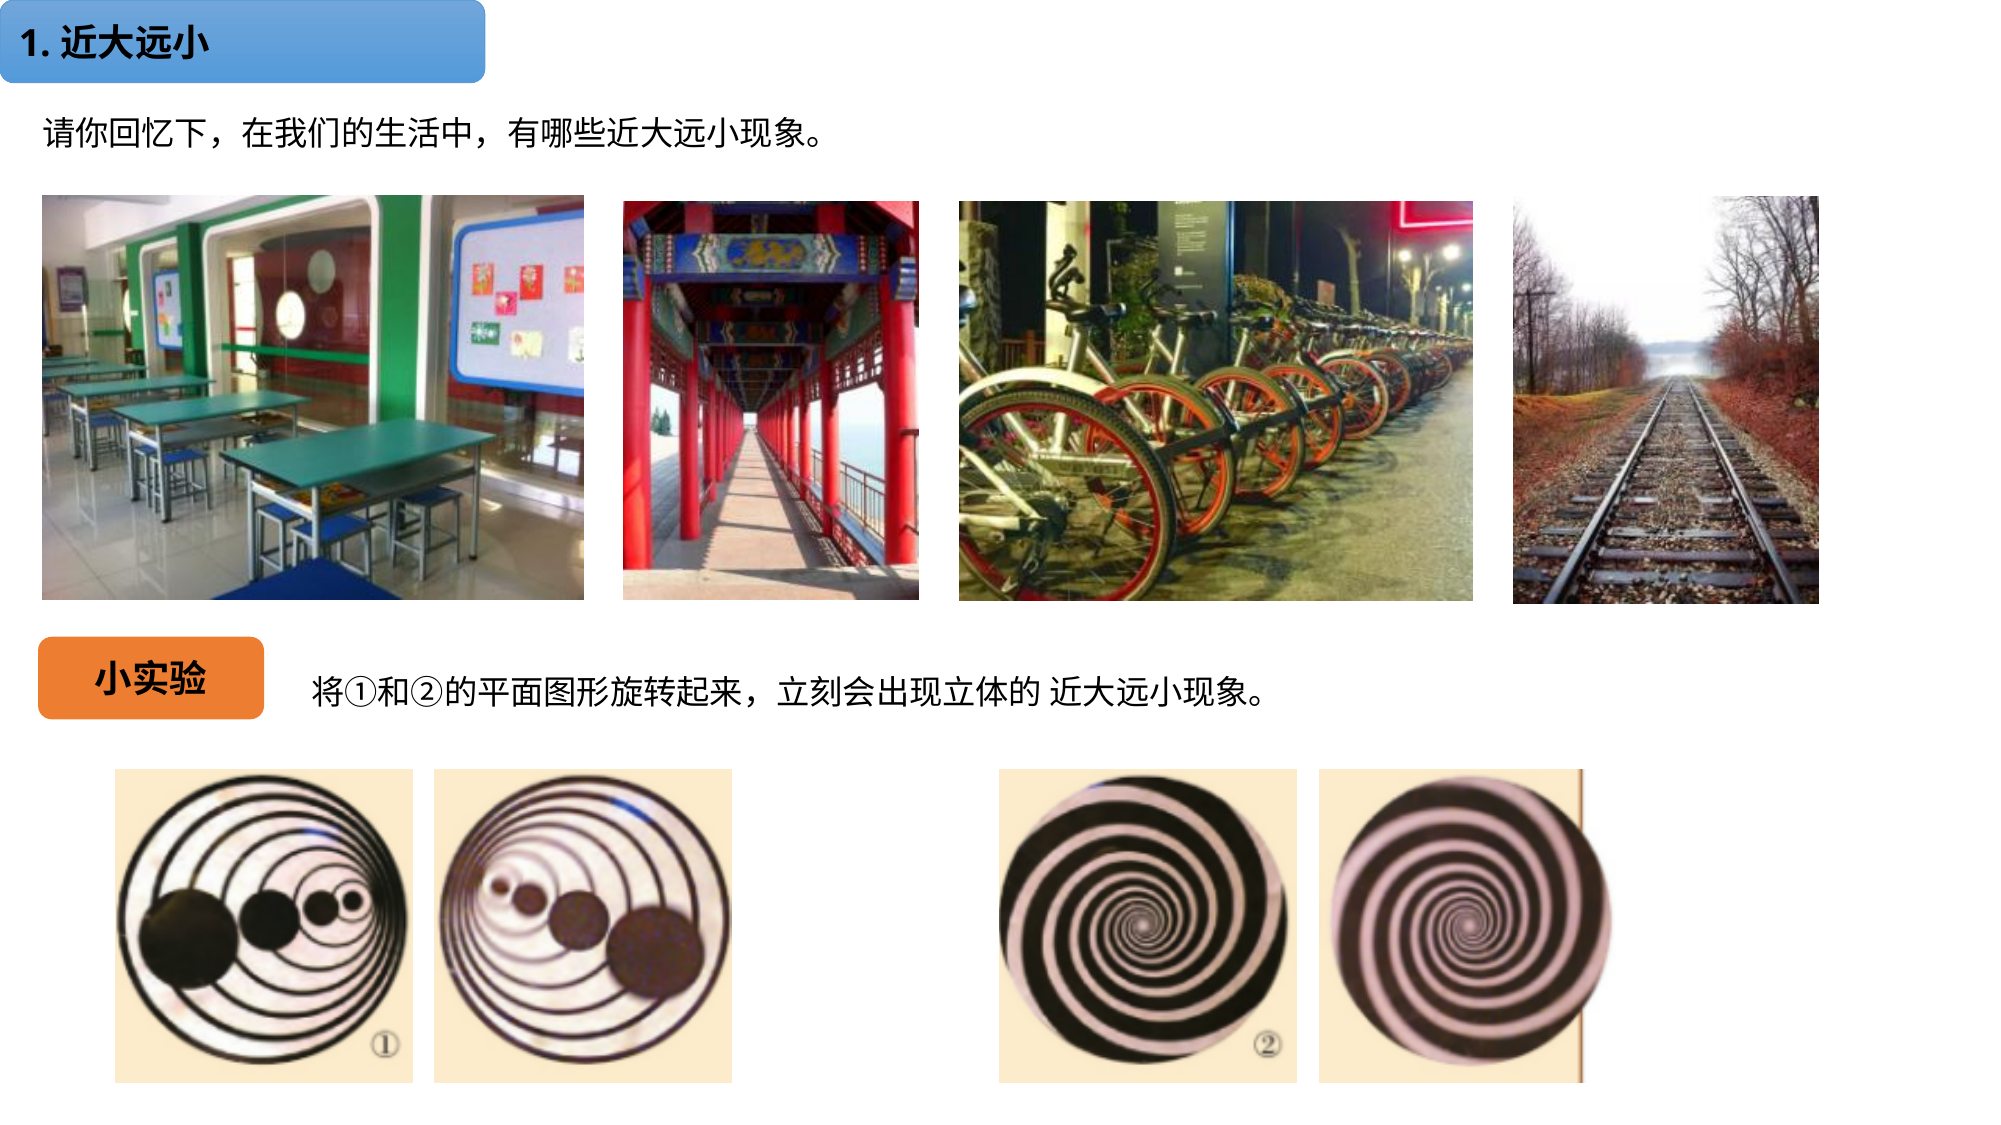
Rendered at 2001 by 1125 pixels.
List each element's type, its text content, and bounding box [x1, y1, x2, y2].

picture [623, 201, 919, 600]
picture [1319, 769, 1637, 1083]
picture [1513, 196, 1819, 604]
picture [999, 769, 1297, 1083]
text_box 请你回忆下，在我们的生活中，有哪些近大远小现象。 [27, 104, 1505, 160]
text_box 1.近大远小 [0, 0, 486, 84]
picture [434, 769, 732, 1083]
text_box 小实验 [38, 636, 265, 720]
picture [115, 769, 413, 1083]
picture [958, 201, 1473, 601]
text_box 将①和②的平面图形旋转起来，立刻会出现立体的 近大远小现象。 [296, 663, 1774, 719]
picture [42, 195, 584, 600]
